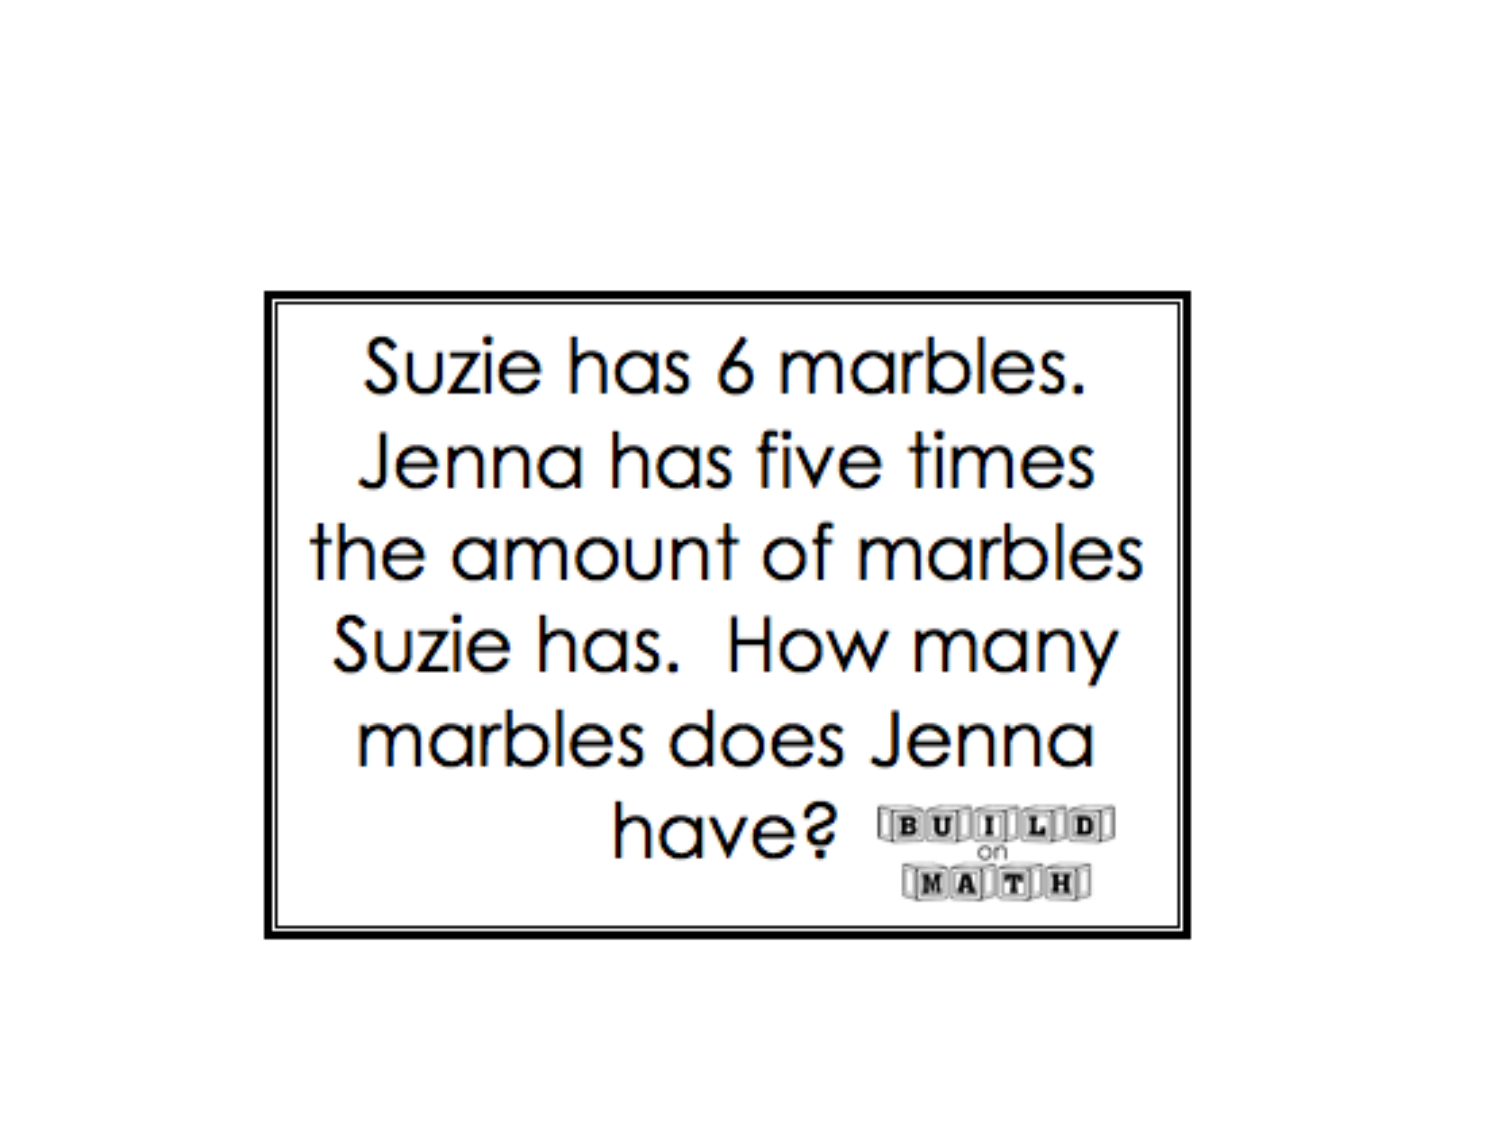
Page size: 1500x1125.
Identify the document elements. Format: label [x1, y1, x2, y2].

list [74, 262, 1426, 1006]
